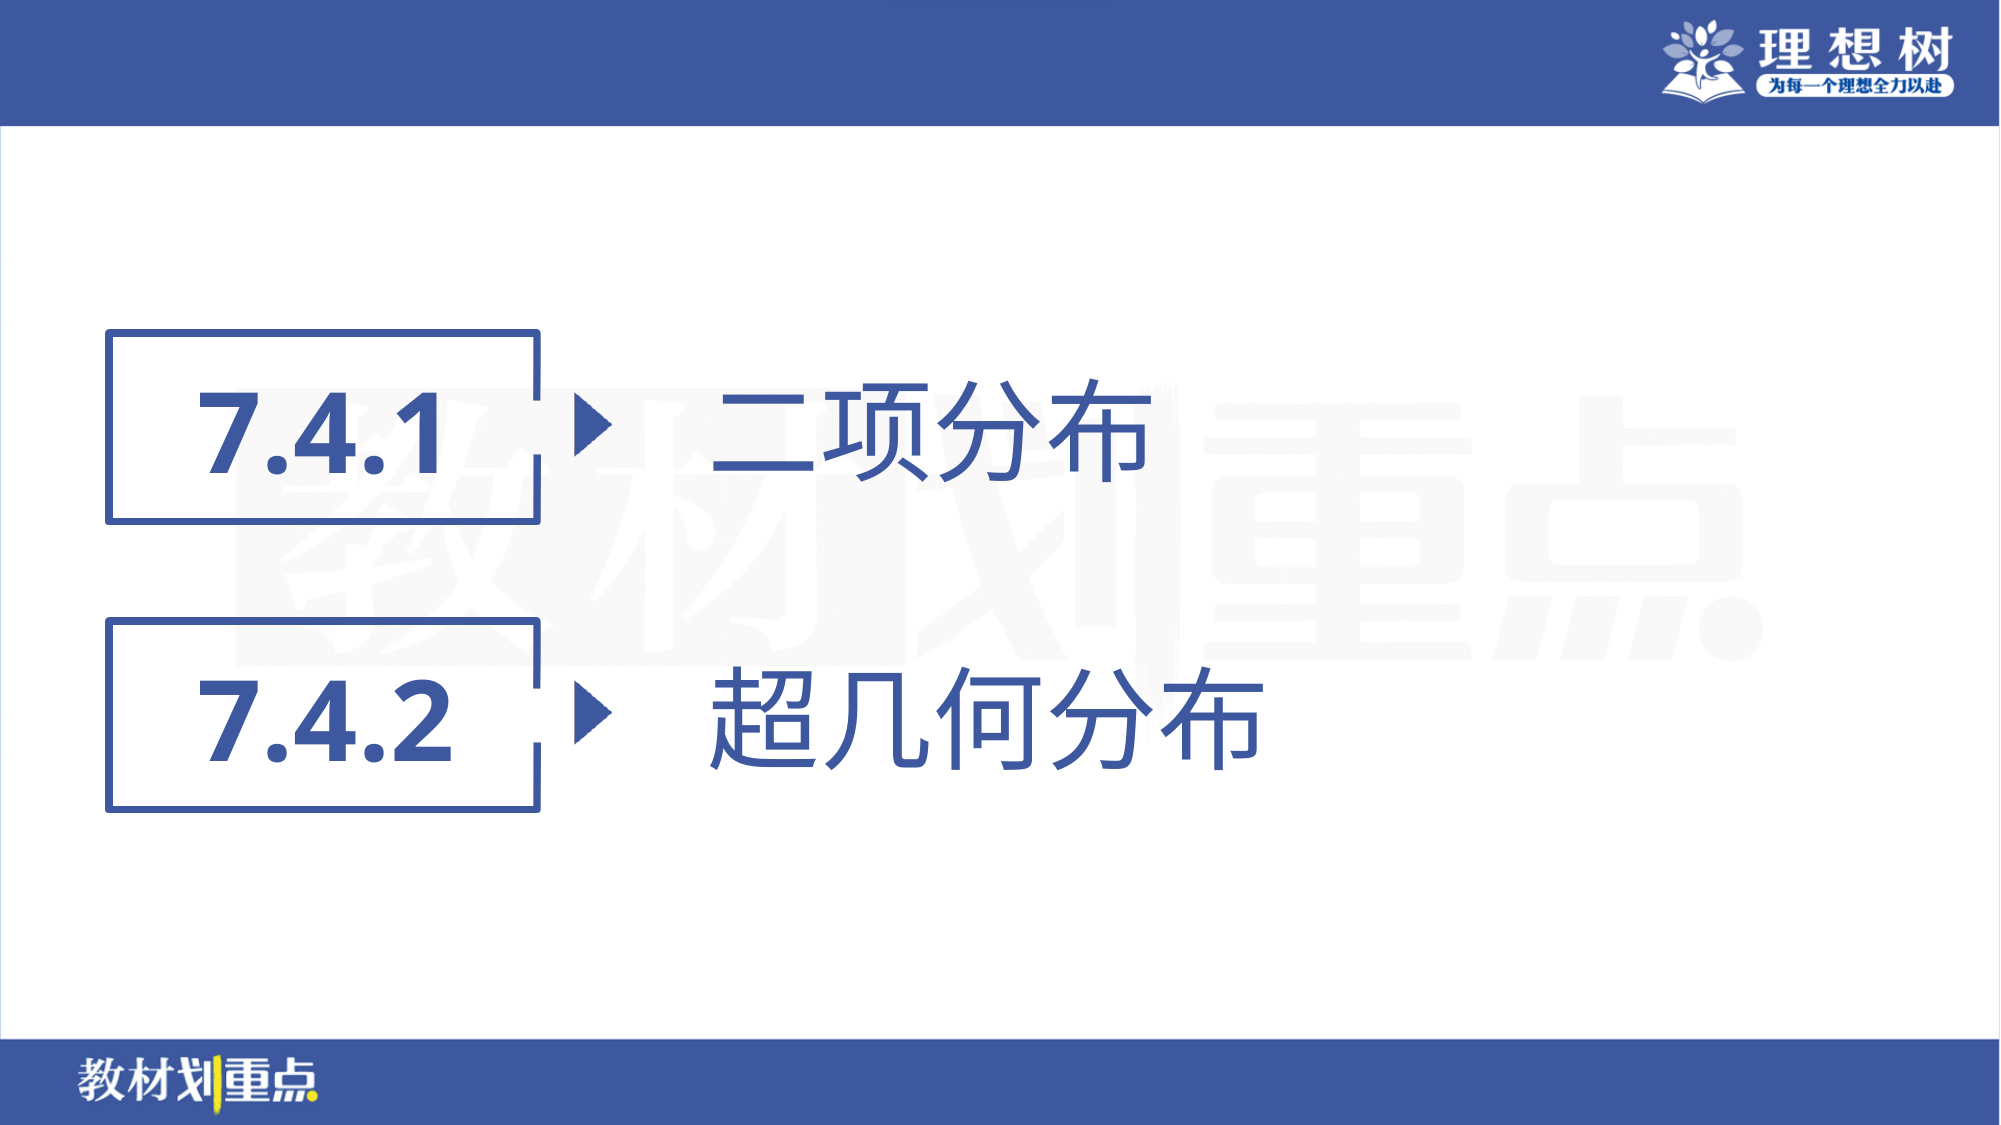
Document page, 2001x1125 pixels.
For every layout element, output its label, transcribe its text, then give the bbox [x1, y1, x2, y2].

text_box 超几何分布 [708, 623, 1967, 807]
picture [0, 0, 2000, 1125]
text_box 二项分布 [708, 336, 1967, 519]
